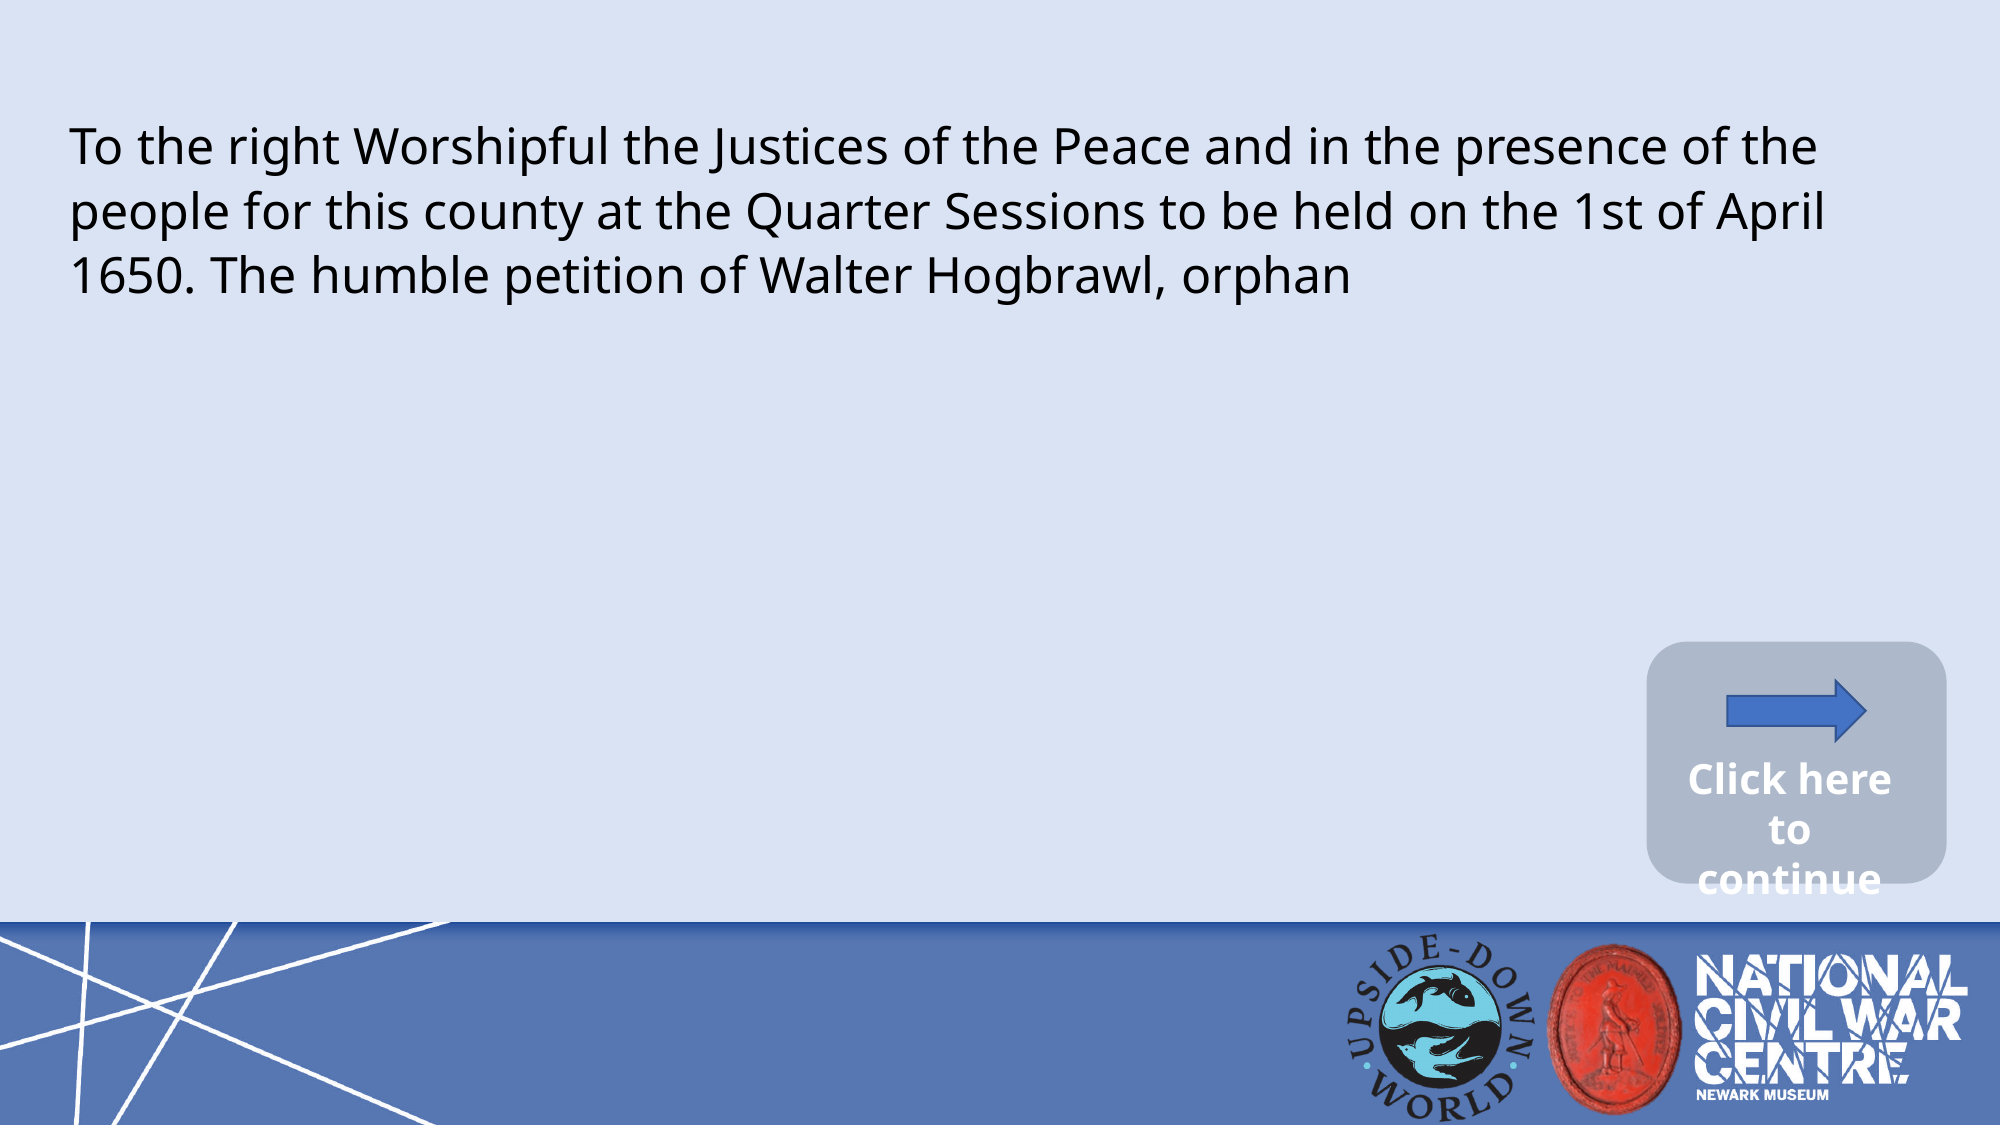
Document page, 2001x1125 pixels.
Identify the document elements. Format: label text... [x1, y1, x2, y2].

text_box To the right Worshipful the Justices of the Peace and in the presence of the people for this county at the Quarter Sessions to be held on the 1st of April 1650. The humble petition of Walter Hogbrawl, orphan [54, 38, 1969, 311]
picture [0, 922, 2000, 1125]
text_box [1646, 608, 1988, 922]
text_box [1646, 641, 1947, 884]
